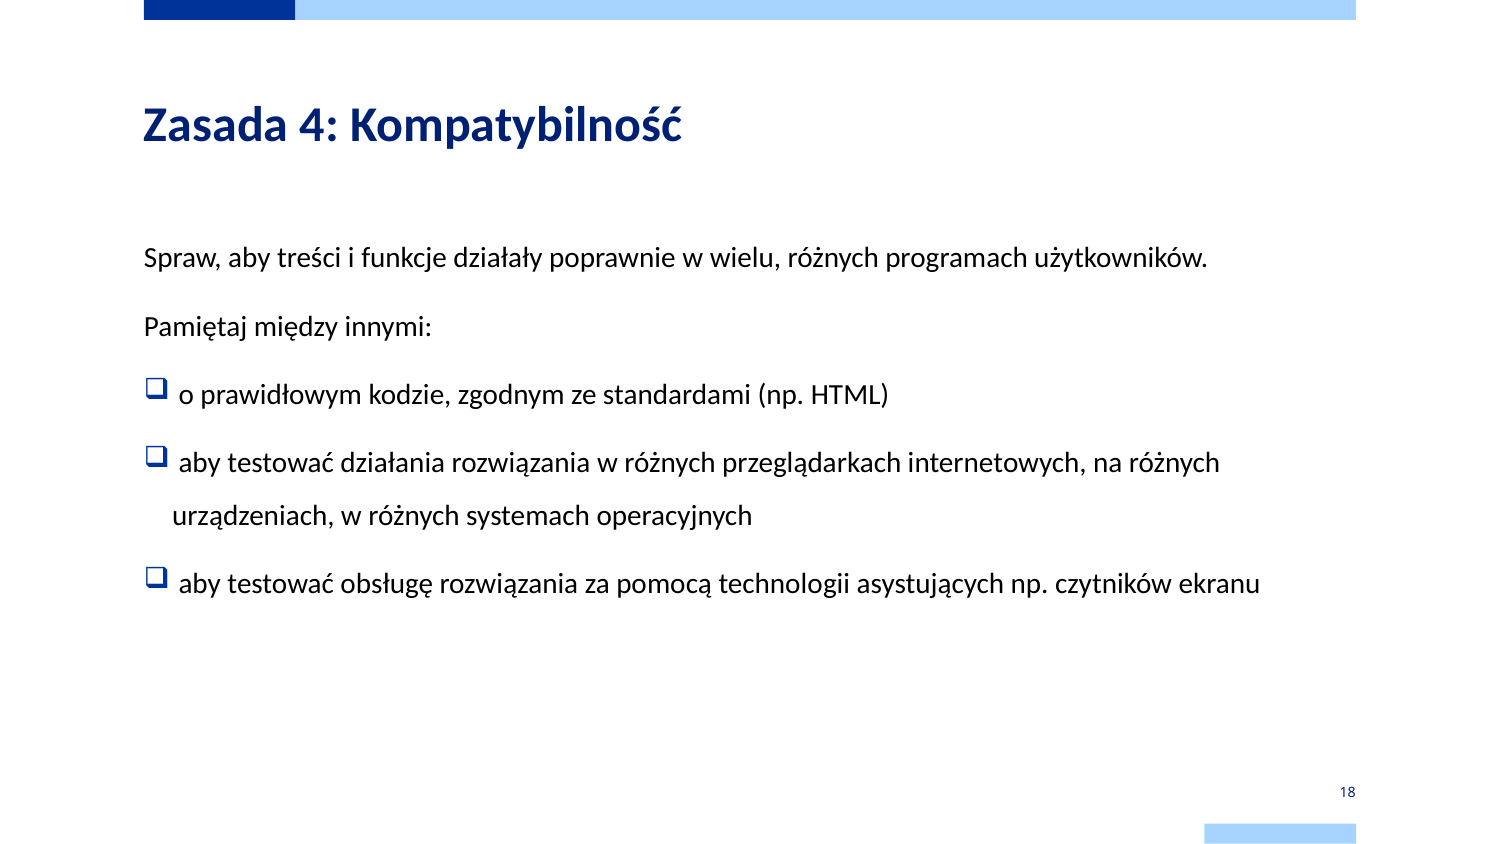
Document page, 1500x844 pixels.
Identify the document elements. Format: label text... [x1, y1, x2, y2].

list Spraw, aby treści i funkcje działały poprawnie w wielu, różnych programach użytkowników. Pamiętaj między innymi: o prawidłowym kodzie, zgodnym ze standardami (np. HTML) aby testować działania rozwiązania w różnych przeglądarkach internetowych, na różnych urządzeniach, w różnych systemach operacyjnych aby testować obsługę rozwiązania za pomocą technologii asystujących np. czytników ekranu [143, 220, 1357, 800]
title Zasada 4: Kompatybilność [143, 100, 1357, 220]
slide_number 18 [1204, 783, 1356, 804]
